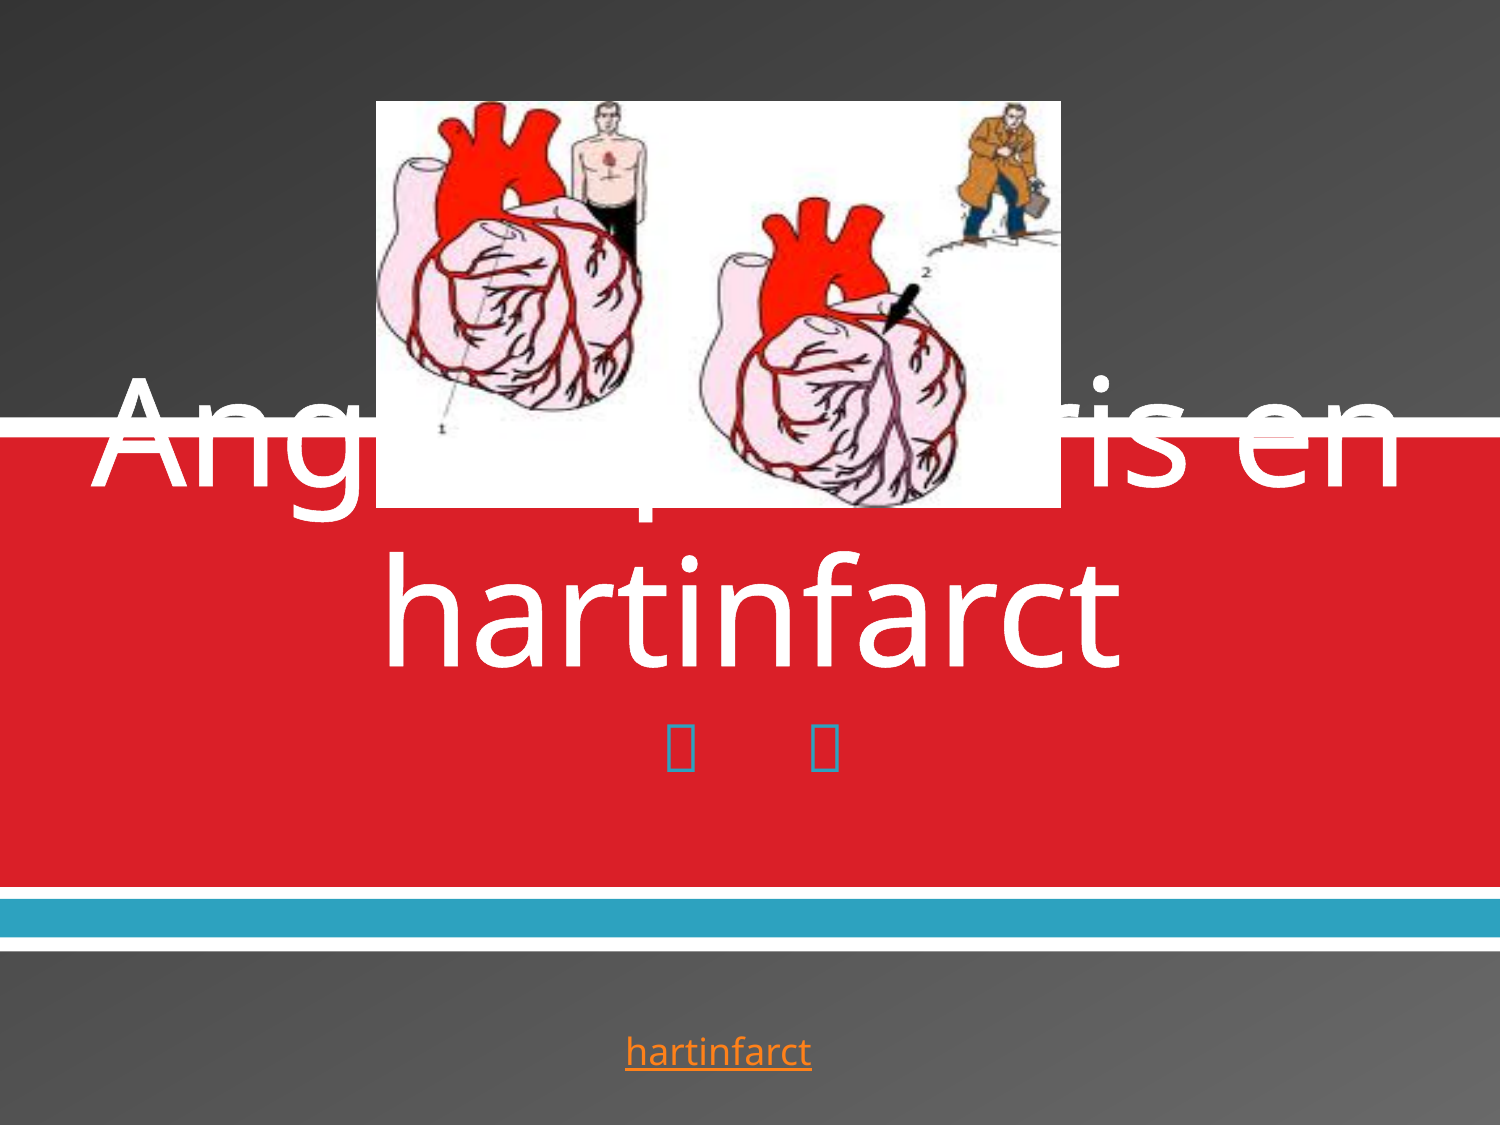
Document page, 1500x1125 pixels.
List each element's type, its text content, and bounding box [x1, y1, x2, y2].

picture [375, 101, 1062, 508]
title Angina pectoris en hartinfarct [37, 462, 1463, 704]
text_box hartinfarct [610, 1020, 827, 1087]
